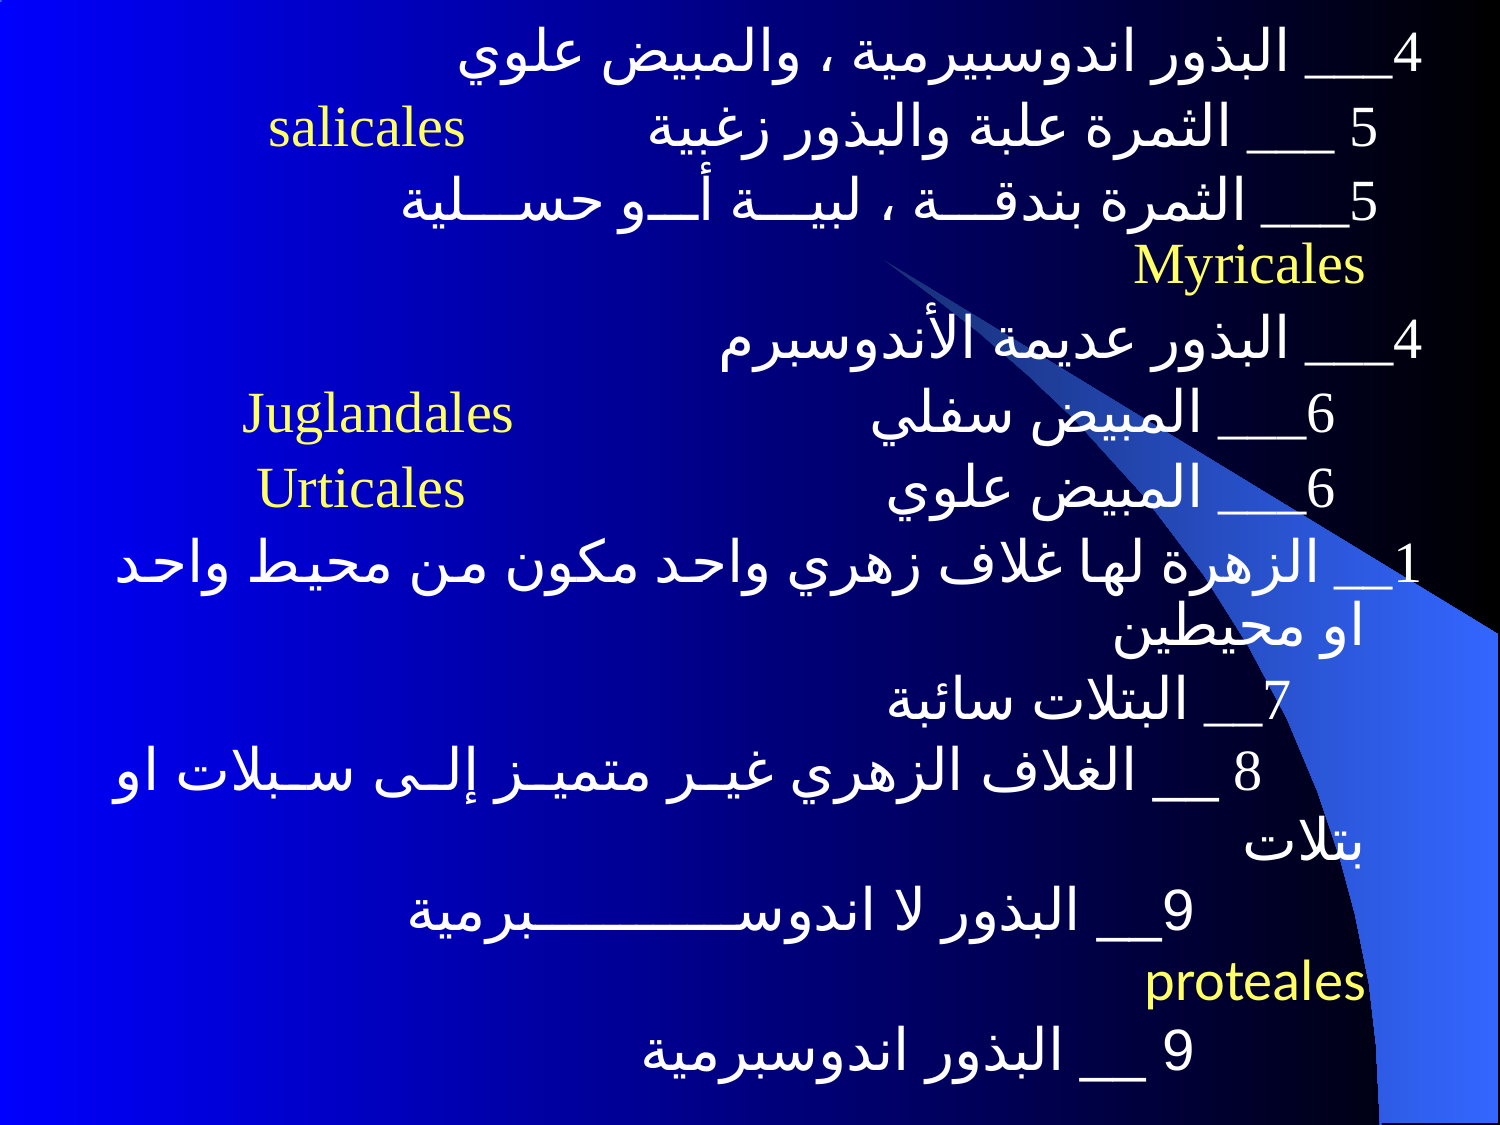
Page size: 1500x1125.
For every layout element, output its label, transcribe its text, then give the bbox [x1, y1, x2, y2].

text_box 4___ البذور اندوسبيرمية ، والمبيض علوي 5 ___ الثمرة علبة والبذور زغبية salicales 5___ الثمرة بندقة ، لبية أو حسلية Myricales 4___ البذور عديمة الأندوسبرم 6___ المبيض سفلي Juglandales 6___ المبيض علوي Urticales 1__ الزهرة لها غلاف زهري واحد مكون من محيط واحد او محيطين 7__ البتلات سائبة 8 __ الغلاف الزهري غير متميز إلى سبلات او بتلات 9__ البذور لا اندوسبرمية proteales 9 __ البذور اندوسبرمية [99, 13, 1438, 1090]
